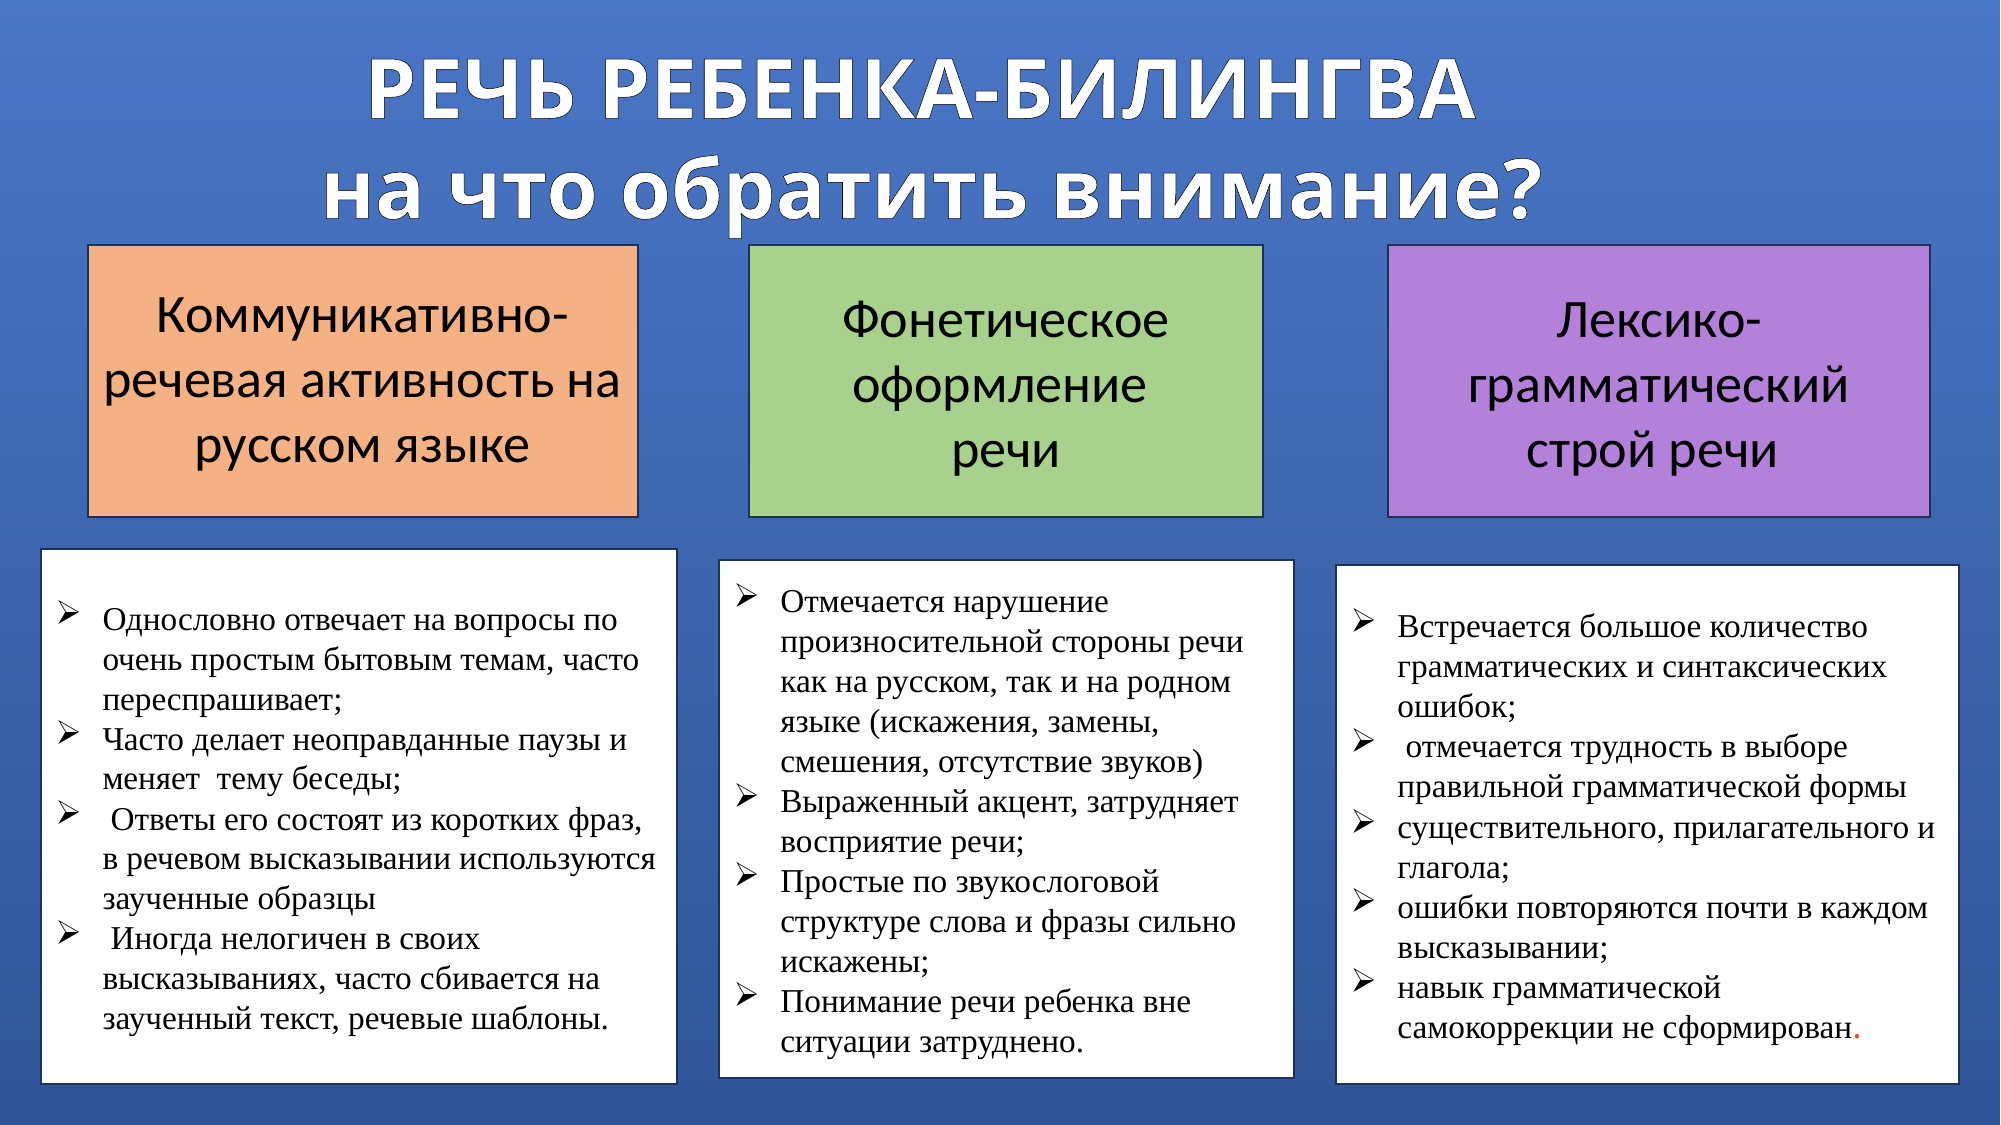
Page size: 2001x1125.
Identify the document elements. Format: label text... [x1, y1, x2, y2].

text_box РЕЧЬ РЕБЕНКА-БИЛИНГВА на что обратить внимание? [164, 27, 1699, 378]
text_box Встречается большое количество грамматических и синтаксических ошибок; отмечается трудность в выборе правильной грамматической формы существительного, прилагательного и глагола; ошибки повторяются почти в каждом высказывании; навык грамматической самокоррекции не сформирован. [1335, 564, 1960, 1085]
text_box Коммуникативно-речевая активность на русском языке [87, 244, 639, 518]
text_box Фонетическое оформление речи [748, 244, 1264, 518]
text_box Однословно отвечает на вопросы по очень простым бытовым темам, часто переспрашивает; Часто делает неоправданные паузы и меняет тему беседы; Ответы его состоят из коротких фраз, в речевом высказывании используются заученные образцы Иногда нелогичен в своих высказываниях, часто сбивается на заученный текст, речевые шаблоны. [40, 548, 678, 1085]
text_box Лексико-грамматический строй речи [1387, 244, 1931, 518]
text_box Отмечается нарушение произносительной стороны речи как на русском, так и на родном языке (искажения, замены, смешения, отсутствие звуков) Выраженный акцент, затрудняет восприятие речи; Простые по звукослоговой структуре слова и фразы сильно искажены; Понимание речи ребенка вне ситуации затруднено. [718, 559, 1295, 1079]
